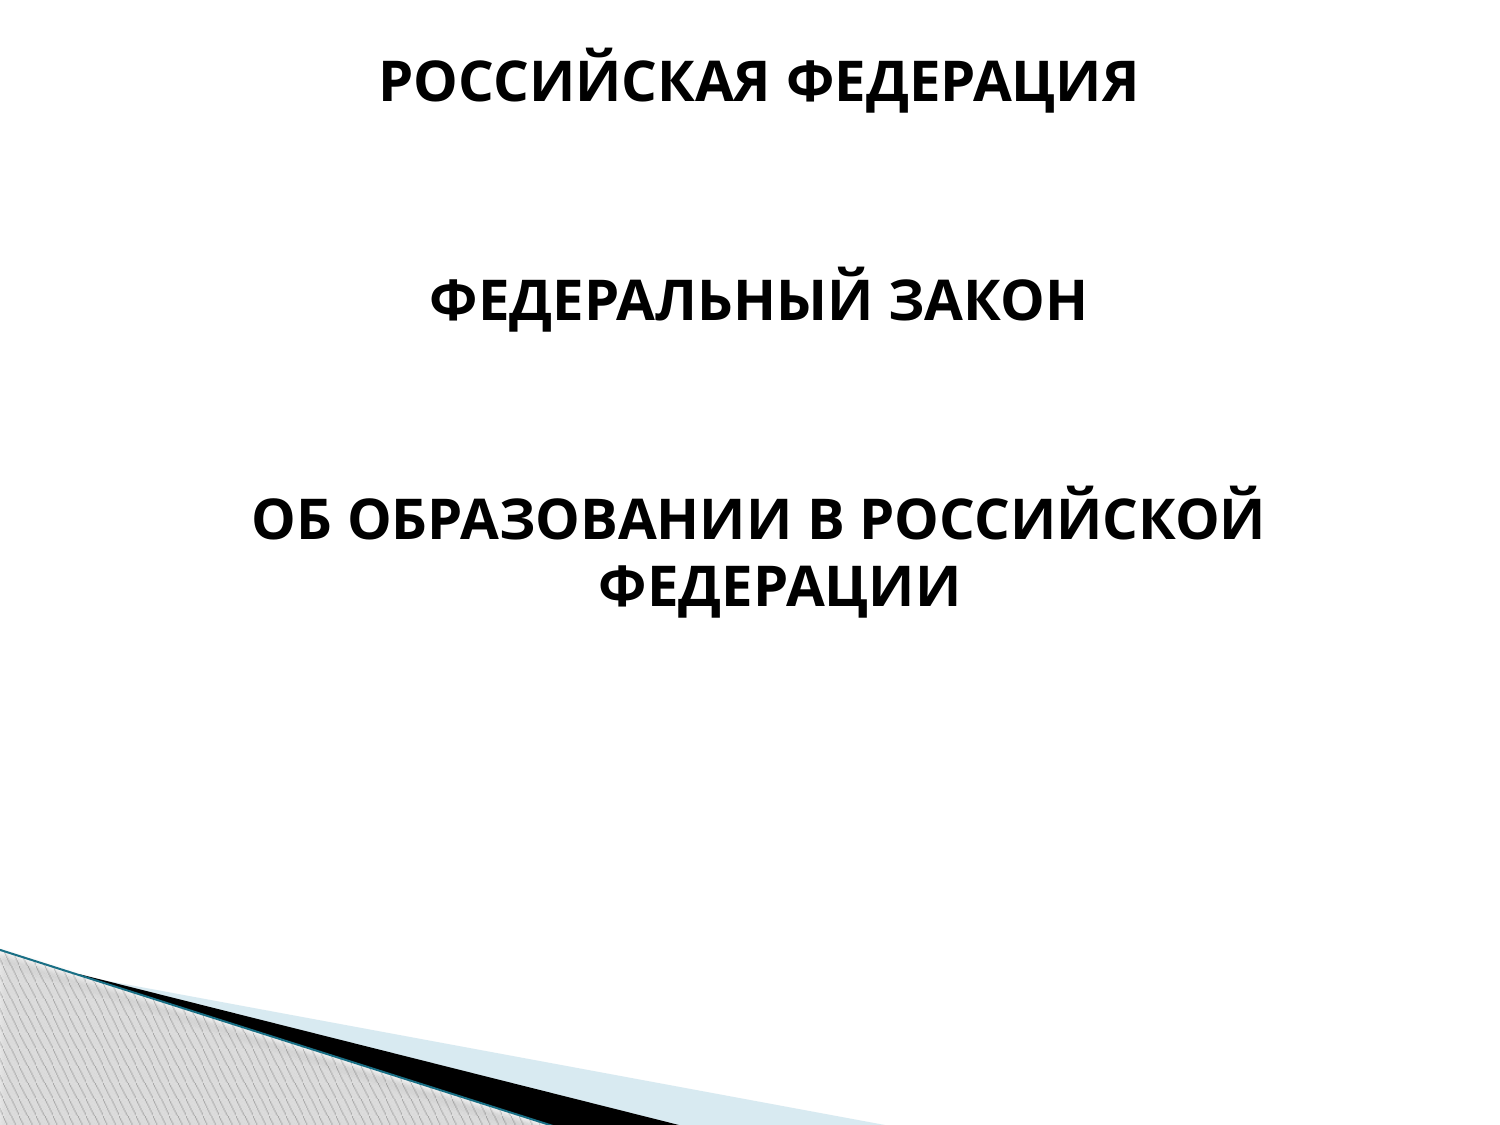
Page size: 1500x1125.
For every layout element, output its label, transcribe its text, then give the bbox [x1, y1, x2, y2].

list РОССИЙСКАЯ ФЕДЕРАЦИЯ ФЕДЕРАЛЬНЫЙ ЗАКОН ОБ ОБРАЗОВАНИИ В РОССИЙСКОЙ ФЕДЕРАЦИИ [75, 37, 1425, 1005]
